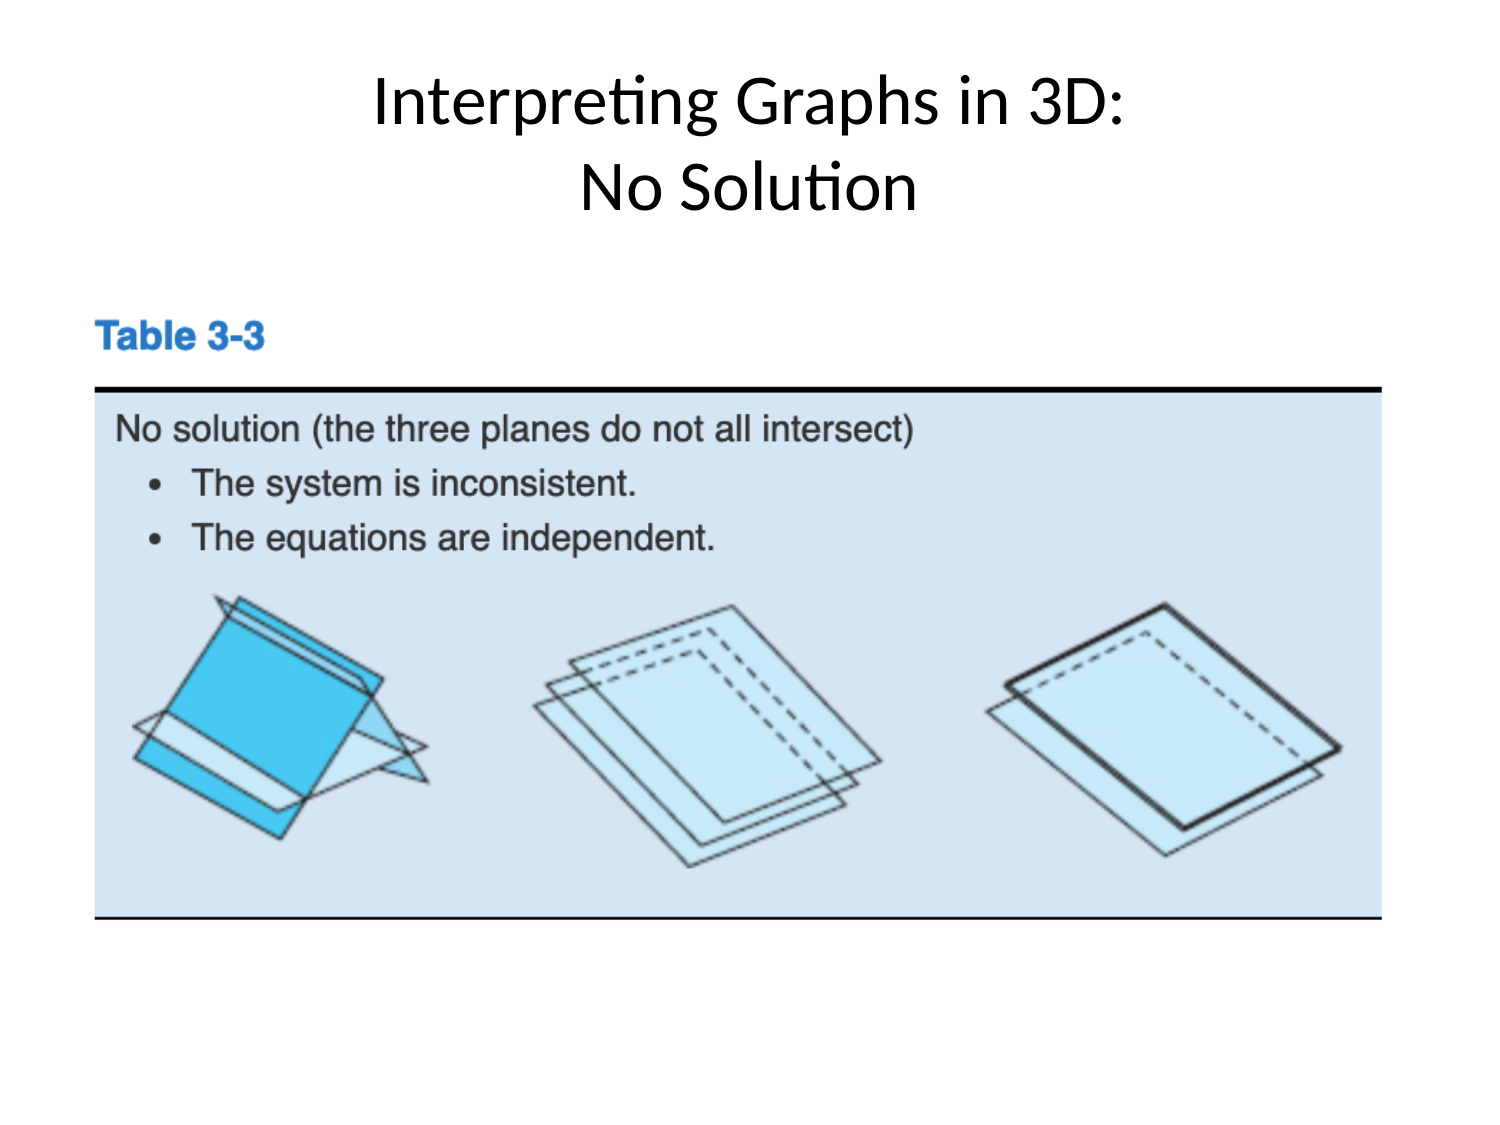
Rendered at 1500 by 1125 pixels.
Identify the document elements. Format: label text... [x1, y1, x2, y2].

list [74, 262, 1426, 1006]
title Interpreting Graphs in 3D: No Solution [75, 45, 1425, 233]
